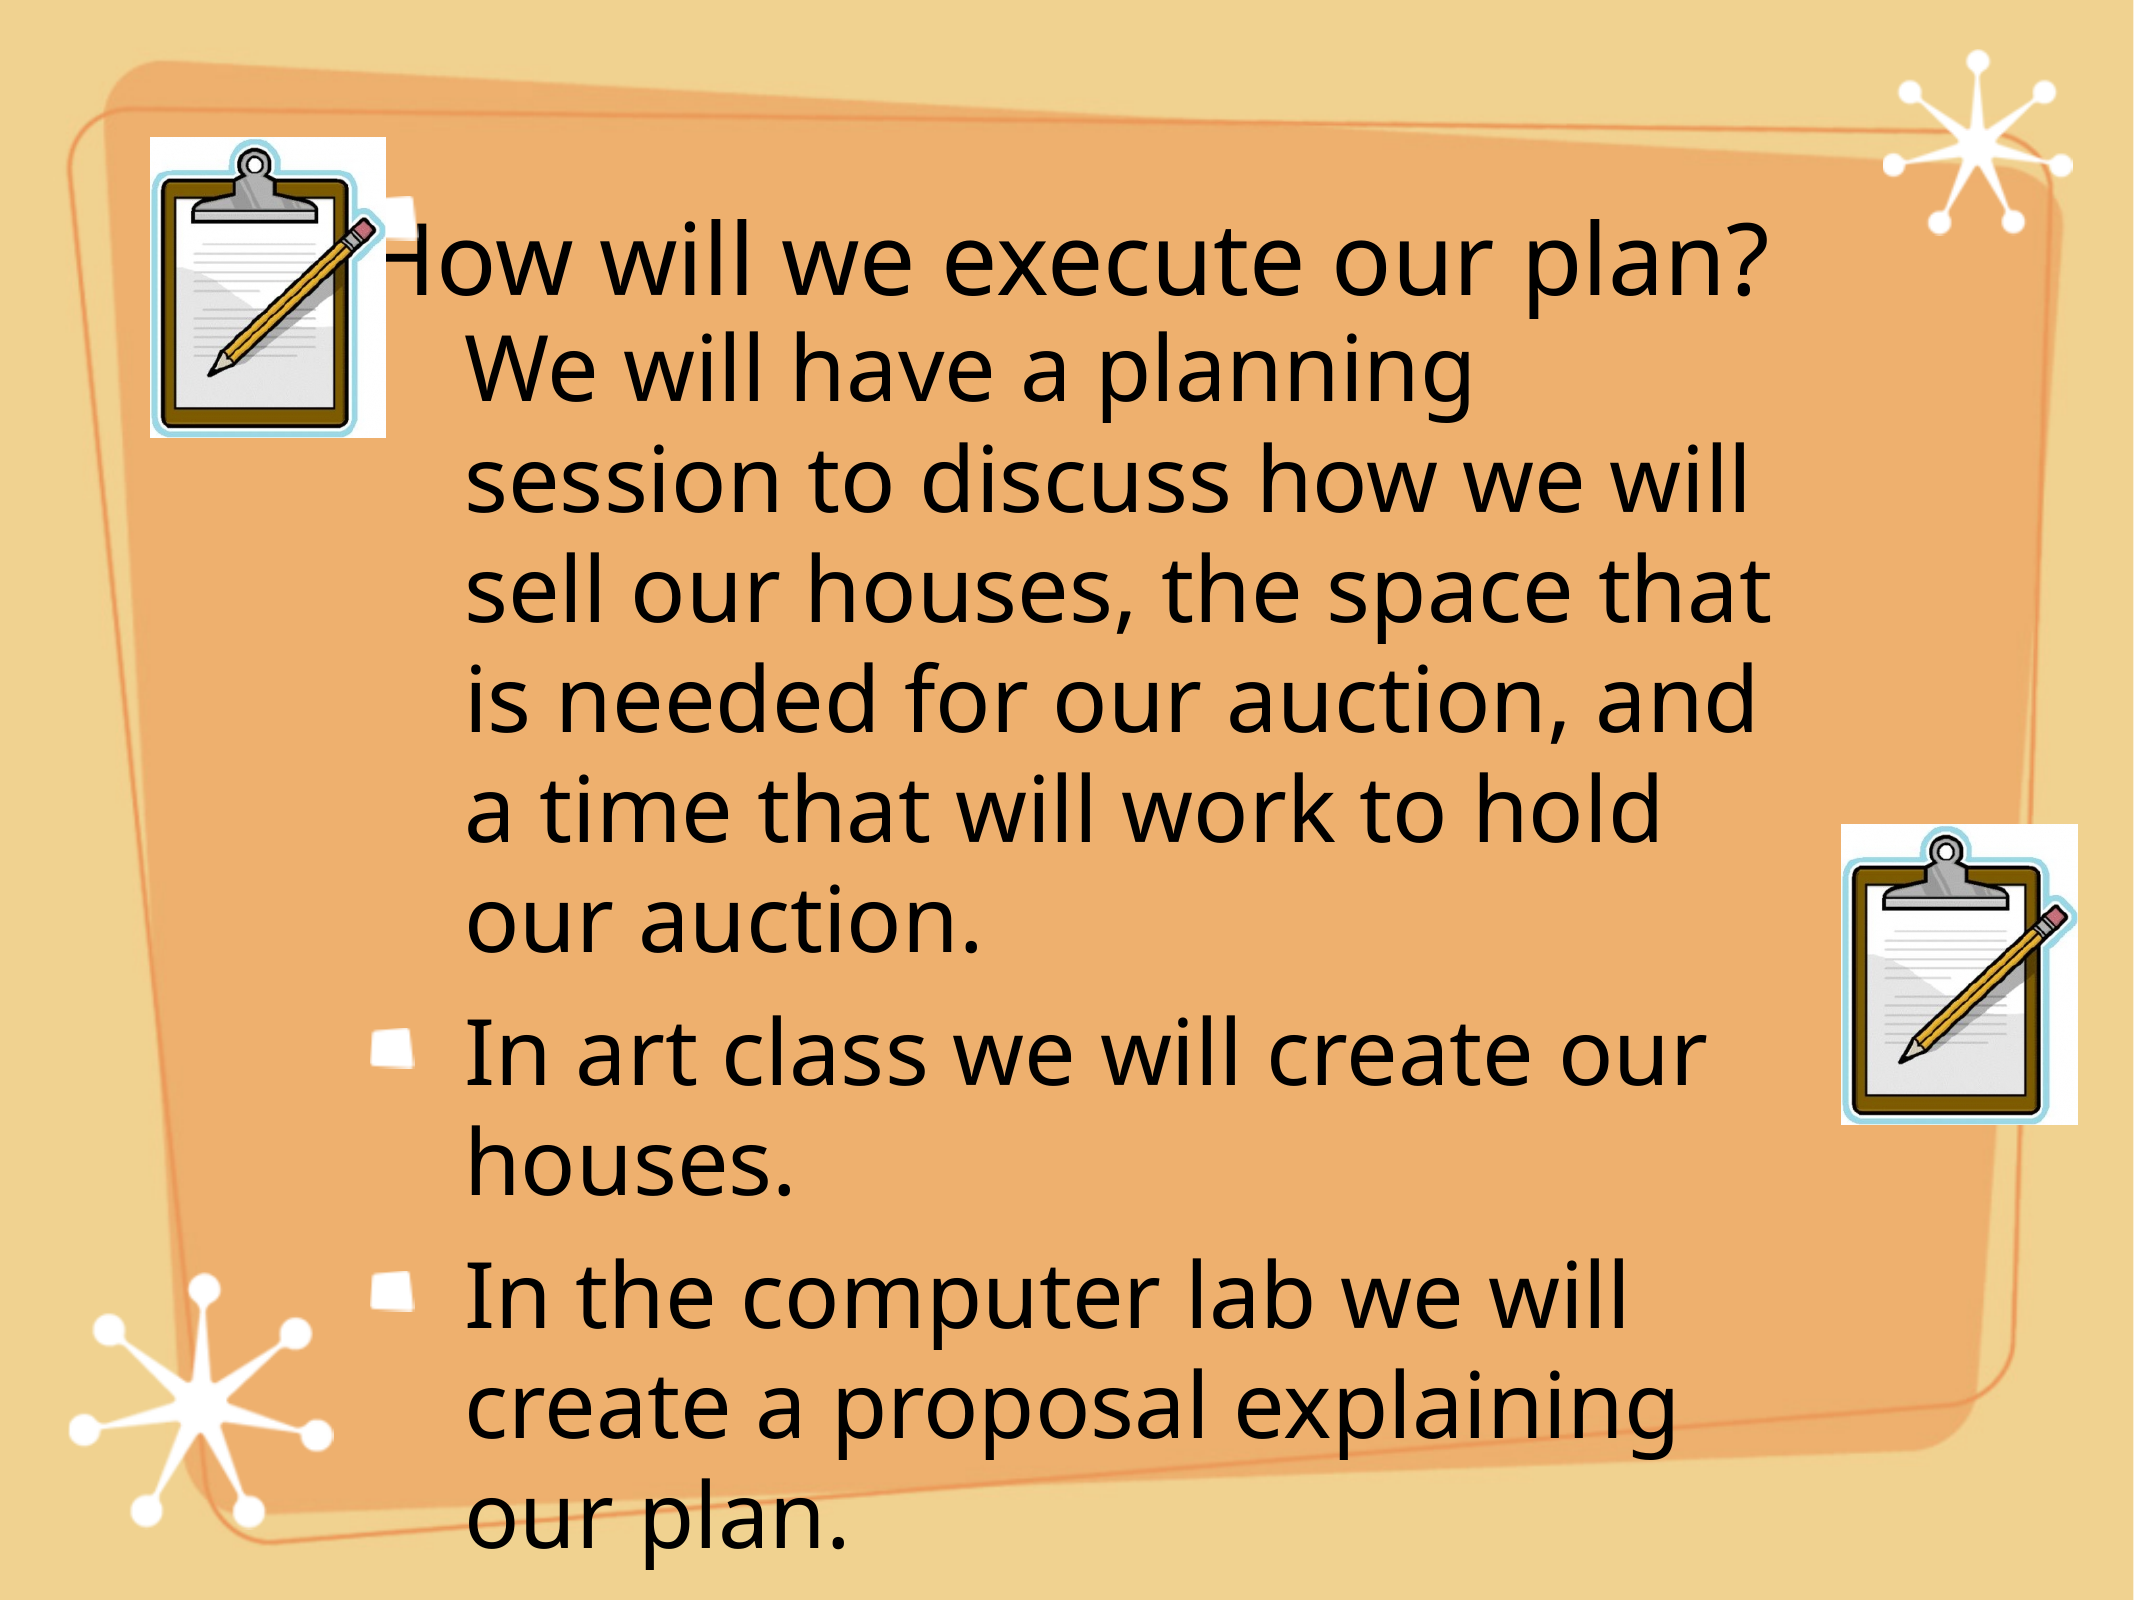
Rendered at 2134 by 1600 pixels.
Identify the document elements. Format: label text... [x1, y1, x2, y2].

list We will have a planning session to discuss how we will sell our houses, the space that is needed for our auction, and a time that will work to hold our auction. In art class we will create our houses. In the computer lab we will create a proposal explaining our plan. [307, 430, 1826, 1295]
picture [0, 0, 2134, 1600]
title How will we execute our plan? [307, 130, 1826, 380]
